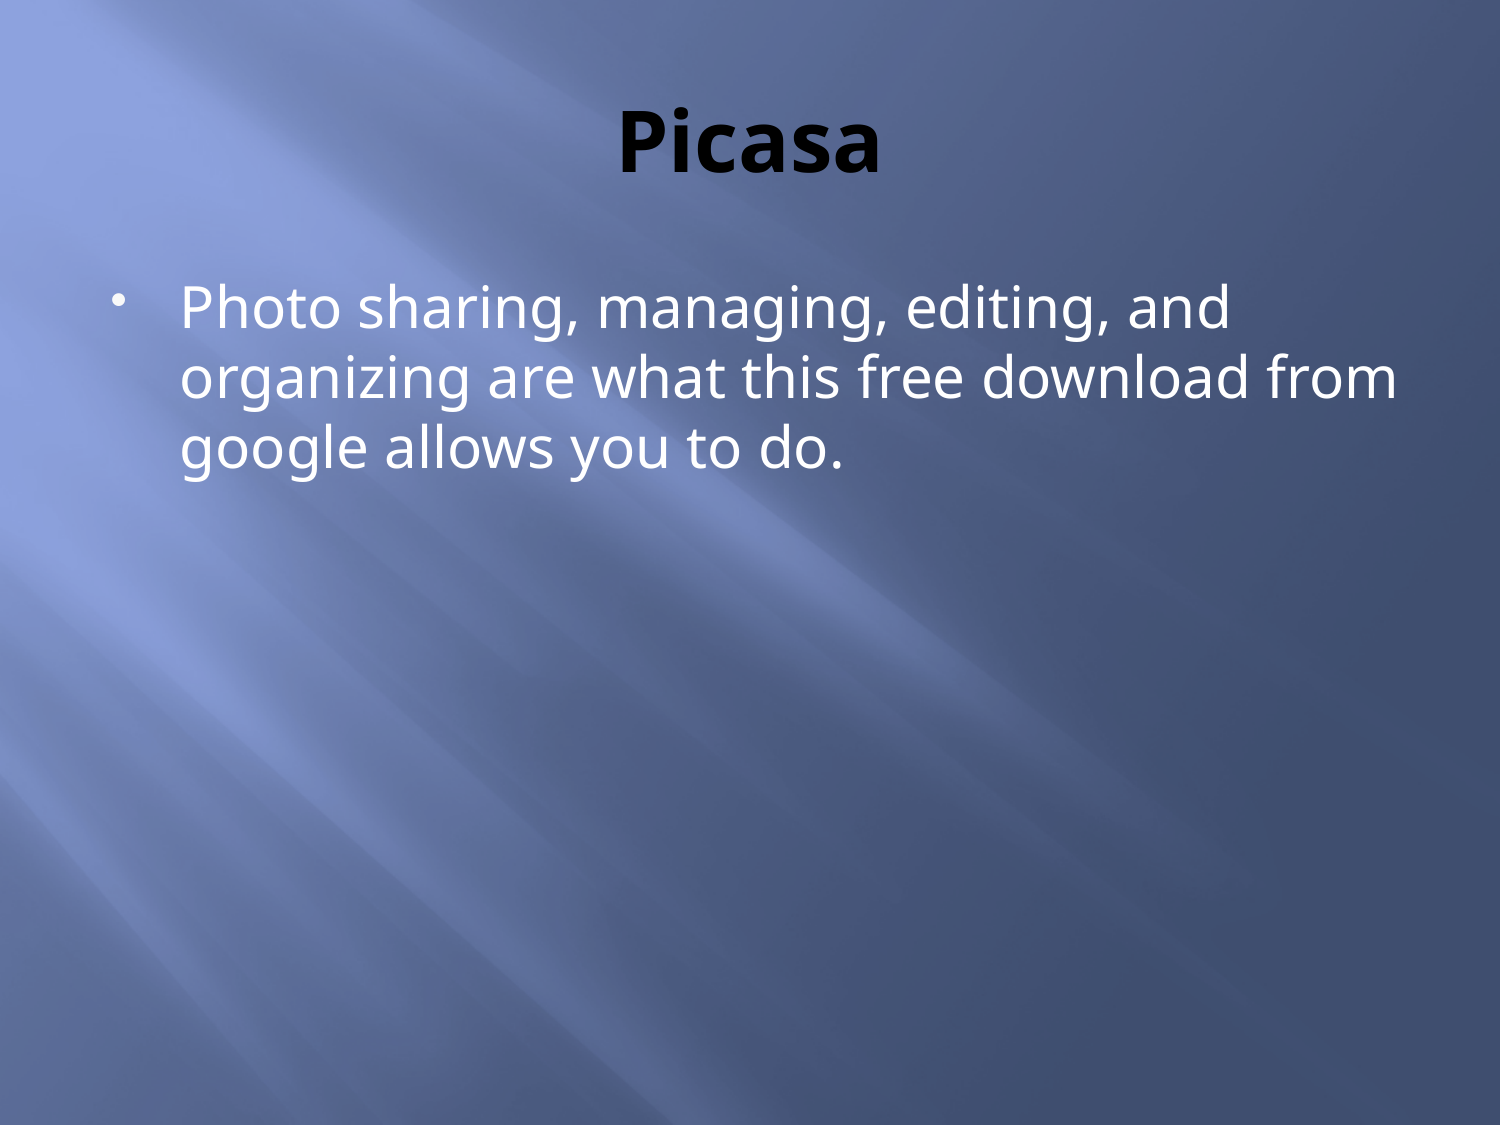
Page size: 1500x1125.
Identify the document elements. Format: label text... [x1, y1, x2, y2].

title Picasa [75, 45, 1425, 233]
list Photo sharing, managing, editing, and organizing are what this free download from google allows you to do. [75, 262, 1425, 1035]
